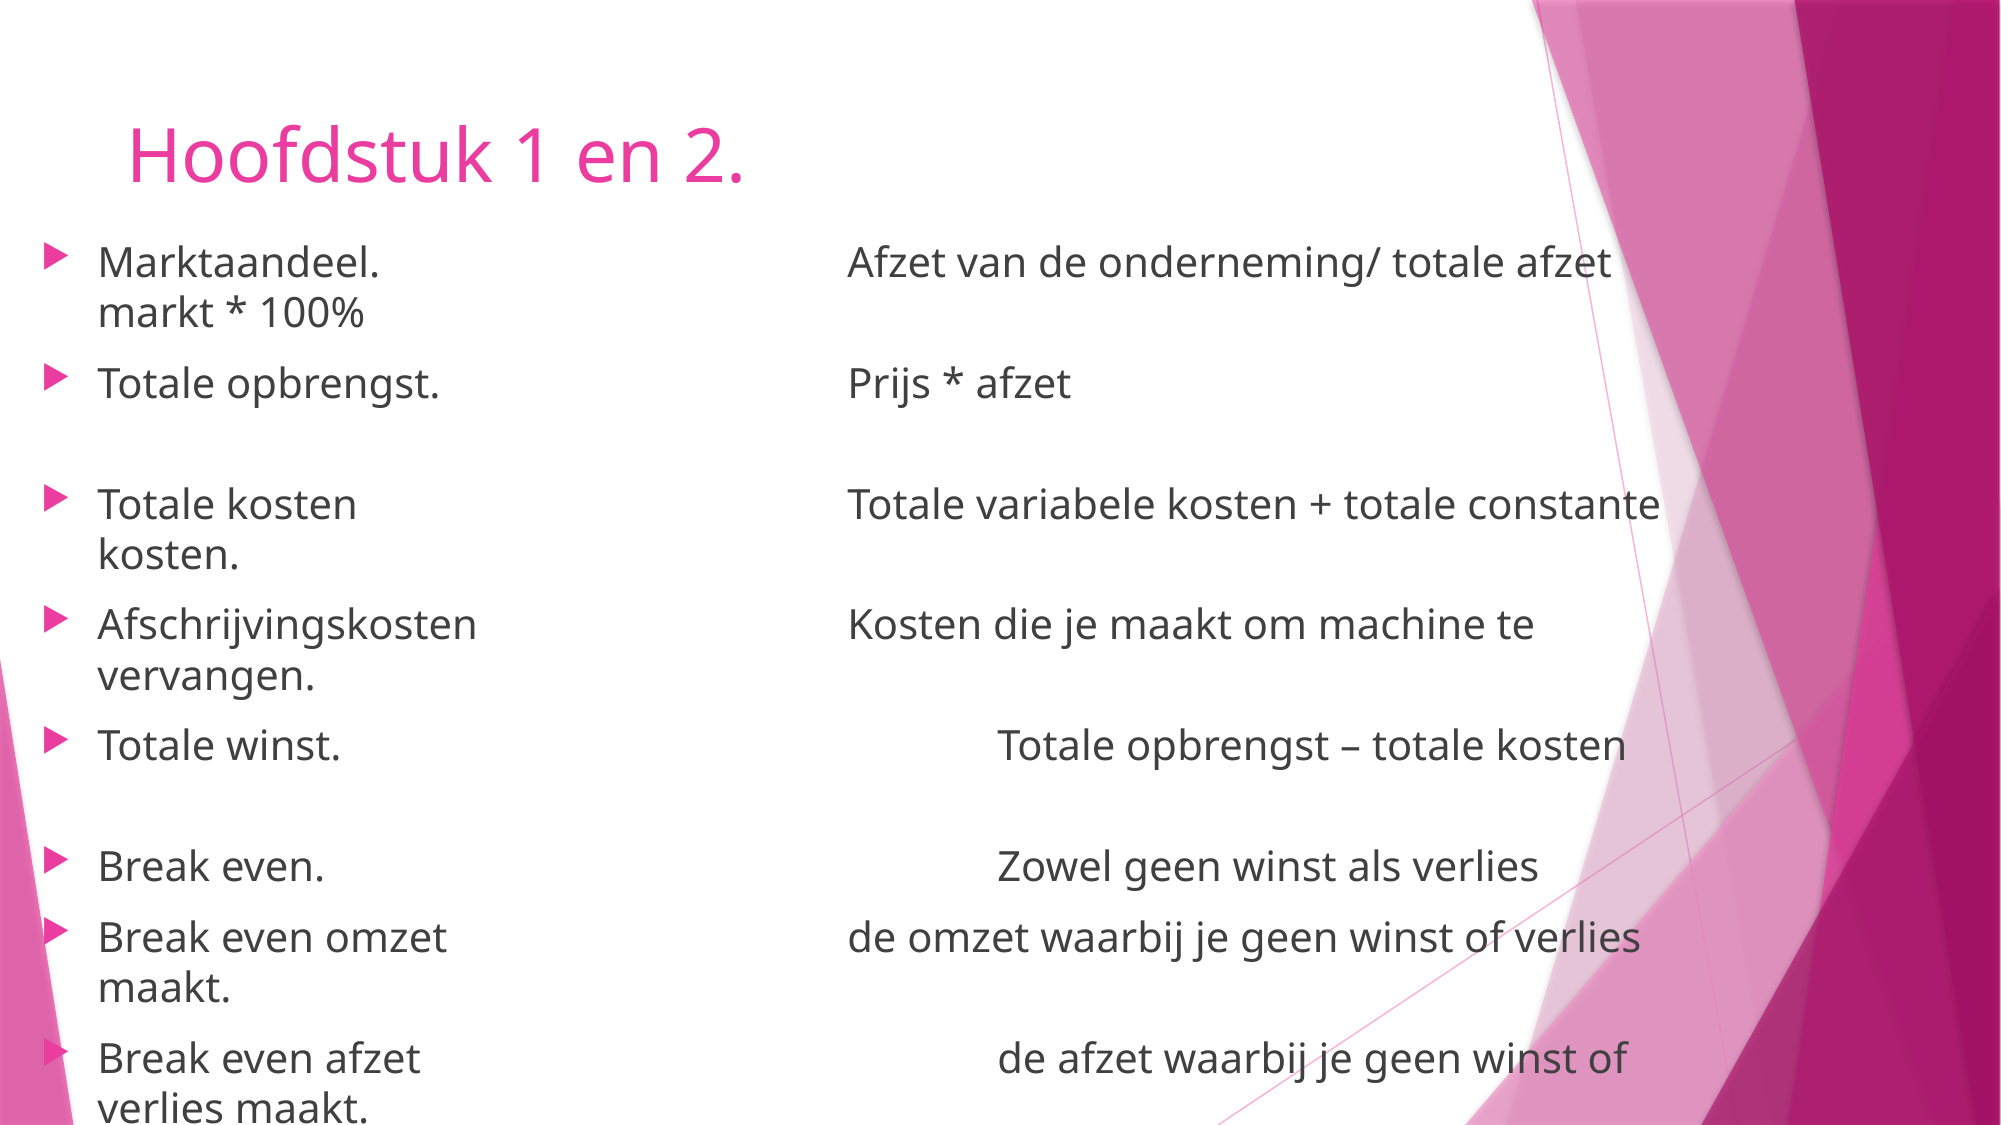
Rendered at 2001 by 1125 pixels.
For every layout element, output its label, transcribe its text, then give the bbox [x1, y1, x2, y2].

title Hoofdstuk 1 en 2. [111, 99, 1522, 228]
list Marktaandeel. Afzet van de onderneming/ totale afzet markt * 100% Totale opbrengst. Prijs * afzet Totale kosten Totale variabele kosten + totale constante kosten. Afschrijvingskosten Kosten die je maakt om machine te vervangen. Totale winst. Totale opbrengst – totale kosten Break even. Zowel geen winst als verlies Break even omzet de omzet waarbij je geen winst of verlies maakt. Break even afzet de afzet waarbij je geen winst of verlies maakt. Marginale opbrengst. Opbrengst van 1 extra product. Marginale kosten. Kosten van 1 extra product. [26, 228, 1749, 865]
